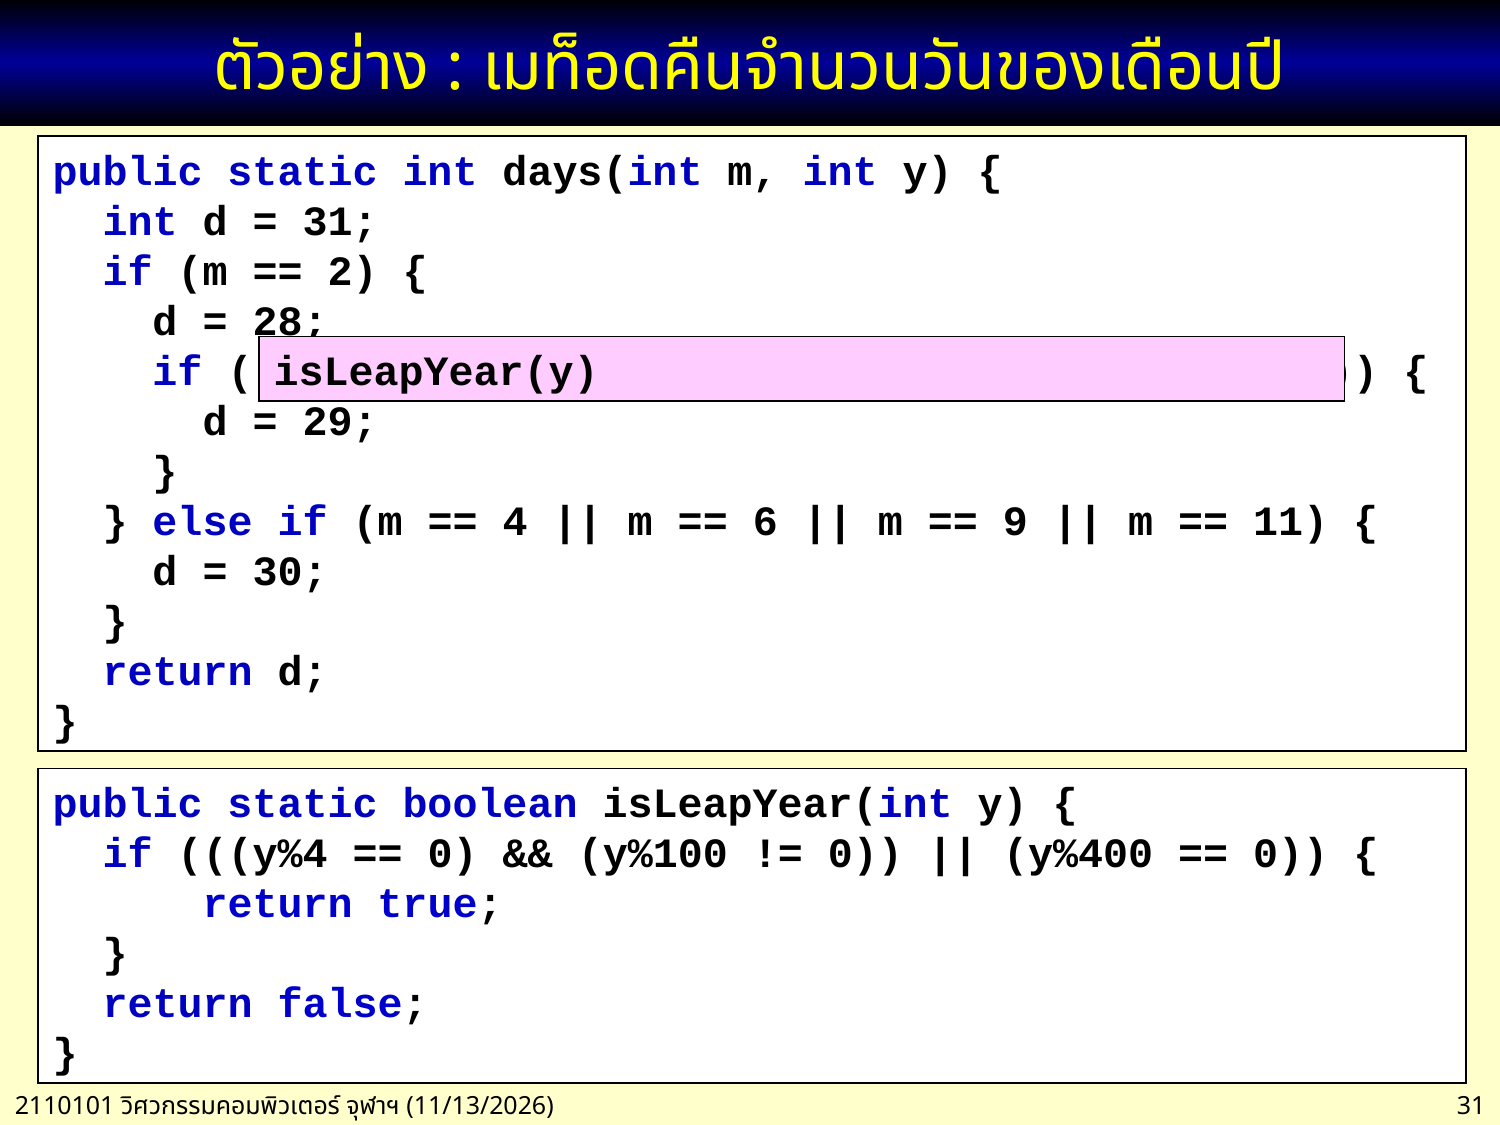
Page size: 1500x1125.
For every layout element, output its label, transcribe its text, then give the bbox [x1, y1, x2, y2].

title ตัวอย่าง : เมท็อดคืนจำนวนวันของเดือนปี [0, 0, 1500, 126]
text_box public static boolean isLeapYear(int y) { if (((y%4 == 0) && (y%100 != 0)) || (y%400 == 0)) { return true; } return false; } [37, 768, 1467, 1084]
text_box public static int days(int m, int y) { int d = 31; if (m == 2) { d = 28; if (((y%4 == 0) && (y%100 != 0)) || (y%400 == 0)) { d = 29; } } else if (m == 4 || m == 6 || m == 9 || m == 11) { d = 30; } return d; } [37, 136, 1467, 752]
text_box isLeapYear(y) [258, 336, 1345, 401]
